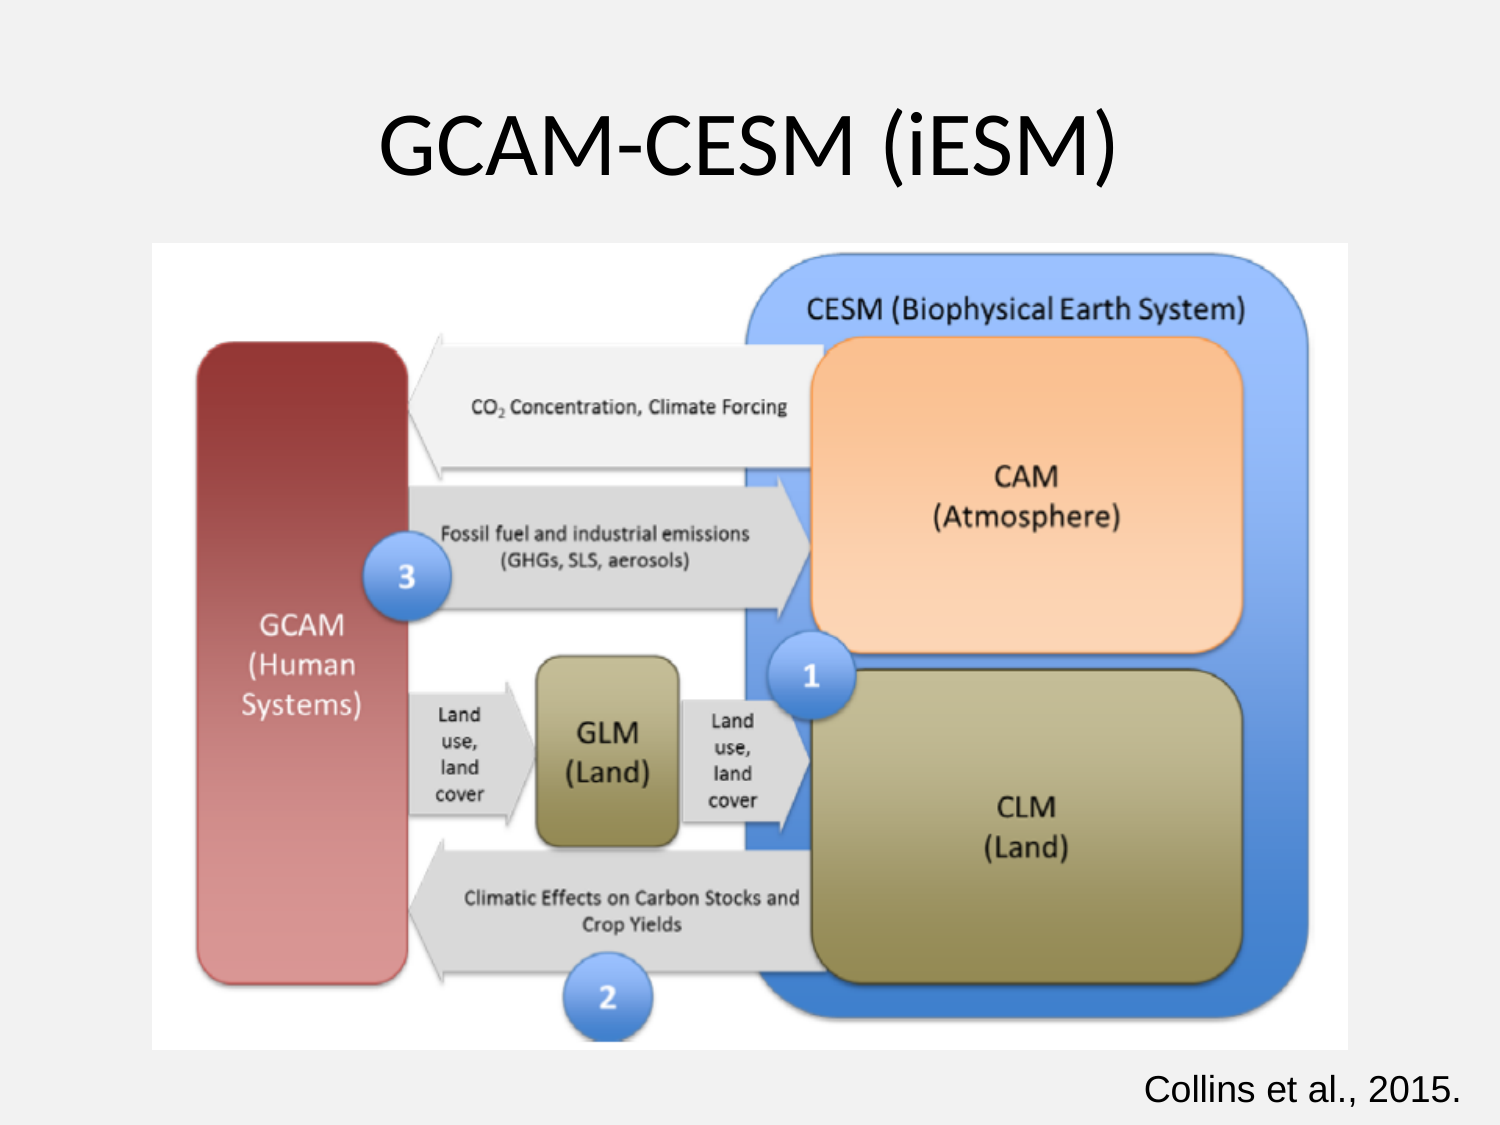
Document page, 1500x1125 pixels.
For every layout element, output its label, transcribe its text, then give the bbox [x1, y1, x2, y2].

text_box Collins et al., 2015. [1128, 1057, 1477, 1118]
title GCAM-CESM (iESM) [75, 45, 1425, 233]
picture [152, 243, 1348, 1051]
